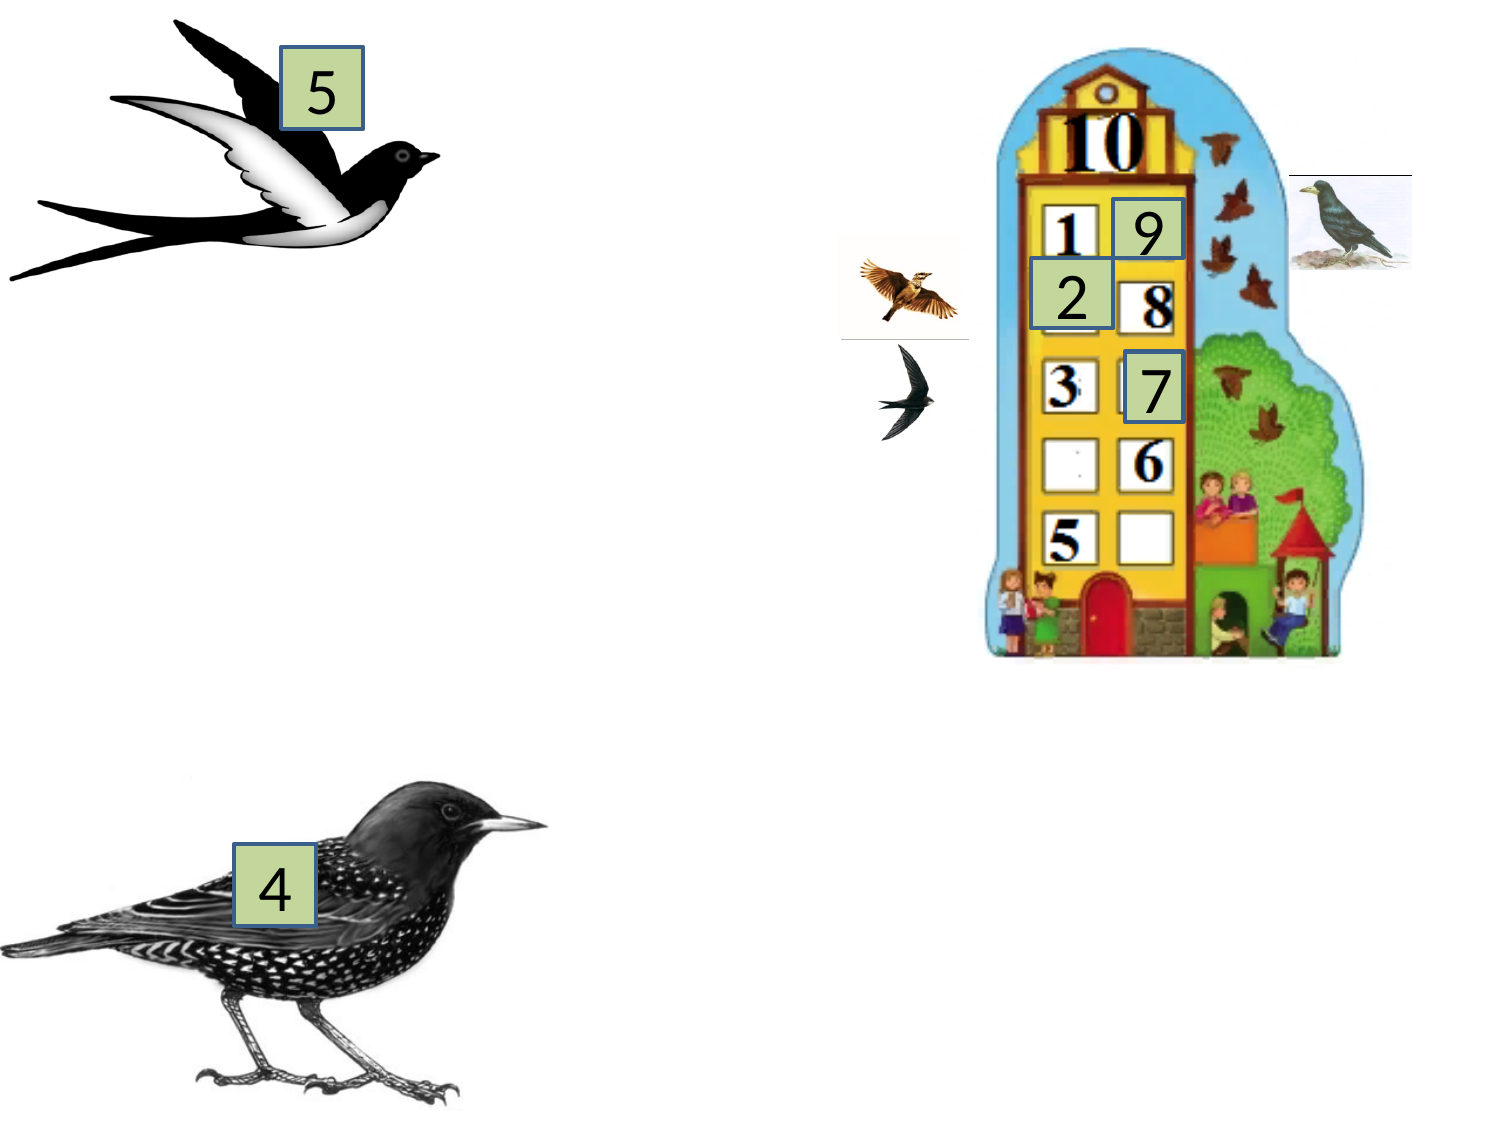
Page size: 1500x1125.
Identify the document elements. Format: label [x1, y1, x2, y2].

picture [835, 46, 1412, 689]
picture [0, 0, 451, 290]
picture [0, 754, 563, 1125]
